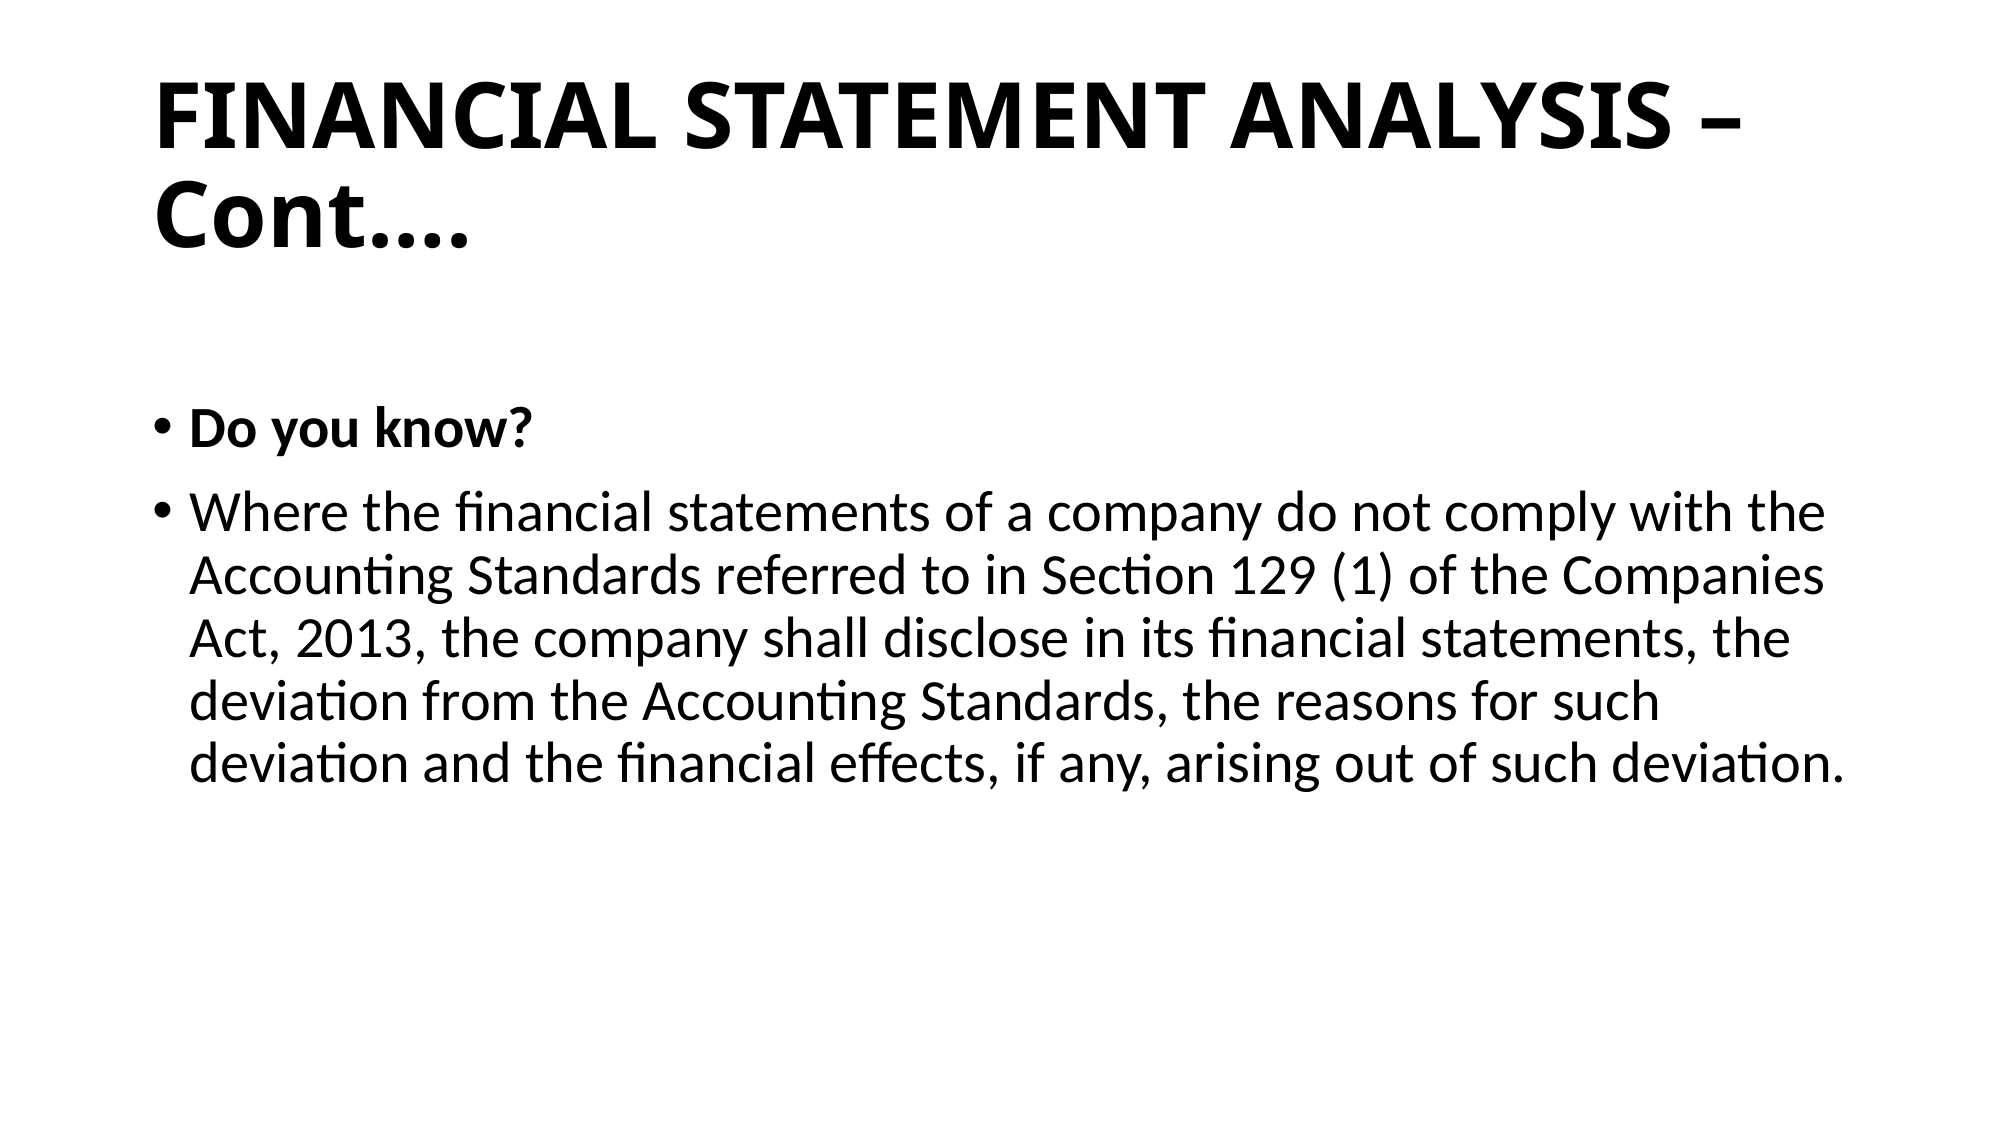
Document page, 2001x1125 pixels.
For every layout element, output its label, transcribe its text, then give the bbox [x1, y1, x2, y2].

list Do you know? Where the financial statements of a company do not comply with the Accounting Standards referred to in Section 129 (1) of the Companies Act, 2013, the company shall disclose in its financial statements, the deviation from the Accounting Standards, the reasons for such deviation and the financial effects, if any, arising out of such deviation. [137, 299, 1863, 1014]
title FINANCIAL STATEMENT ANALYSIS – Cont…. [137, 59, 1863, 278]
